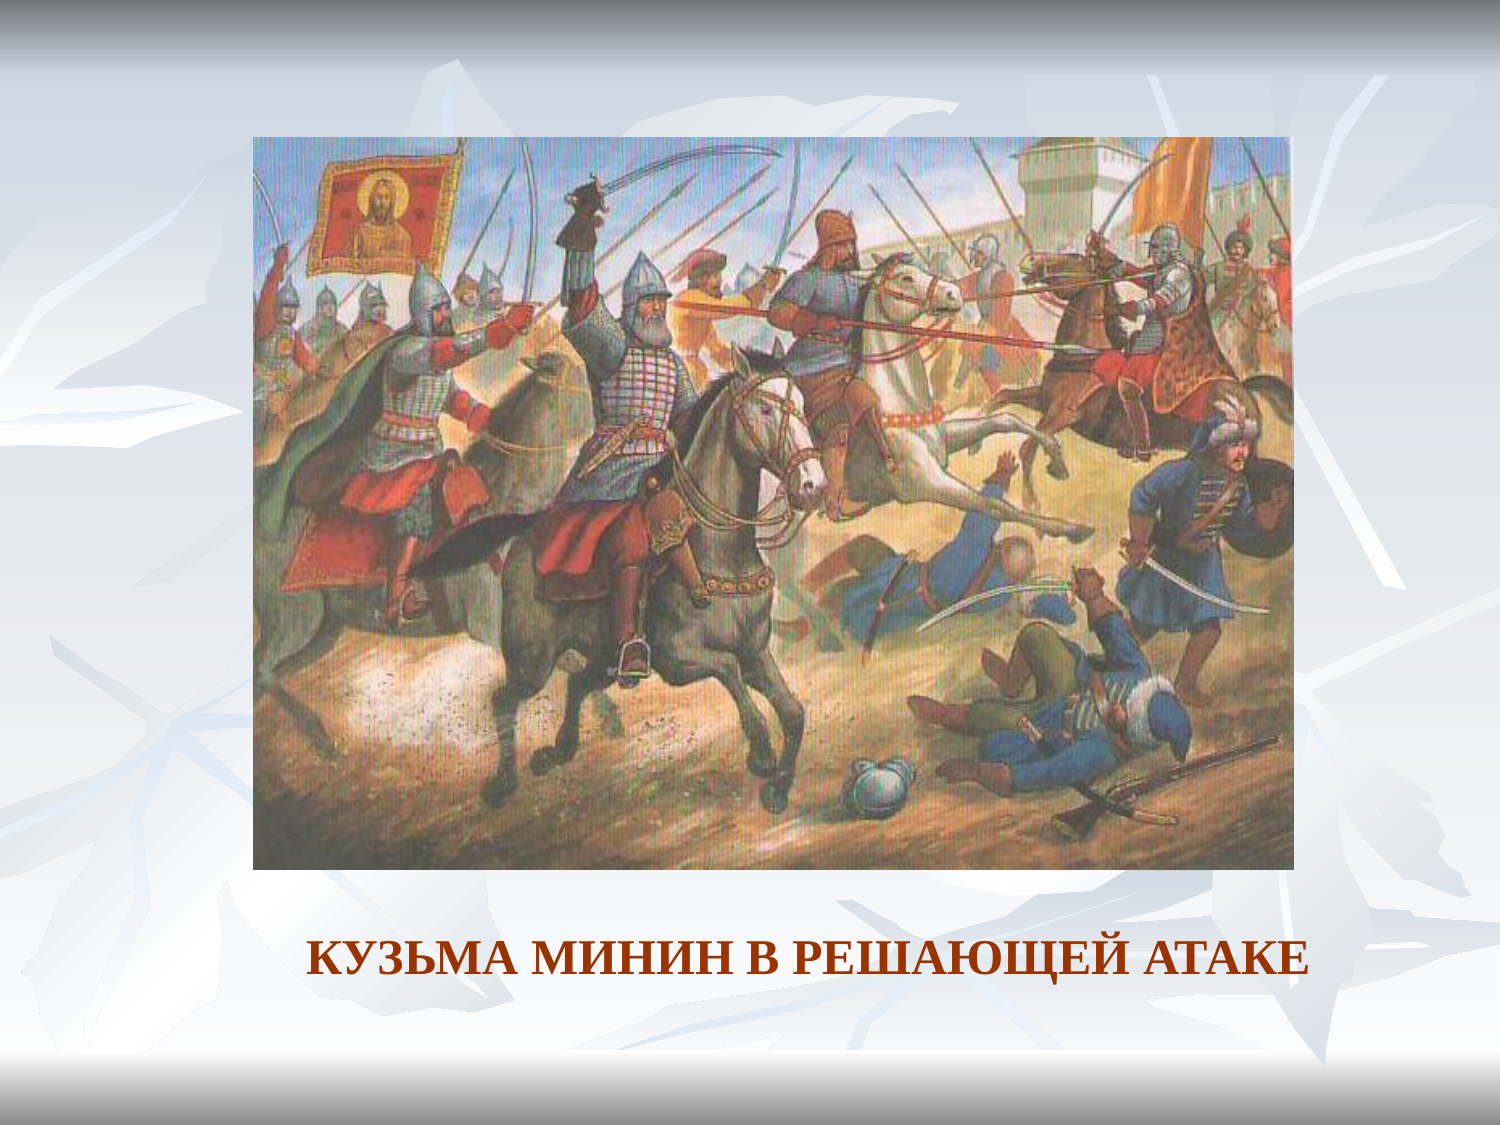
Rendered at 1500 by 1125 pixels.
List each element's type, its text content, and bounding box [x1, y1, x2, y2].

text_box КУЗЬМА МИНИН В РЕШАЮЩЕЙ АТАКЕ [289, 916, 1329, 992]
picture [253, 136, 1294, 870]
